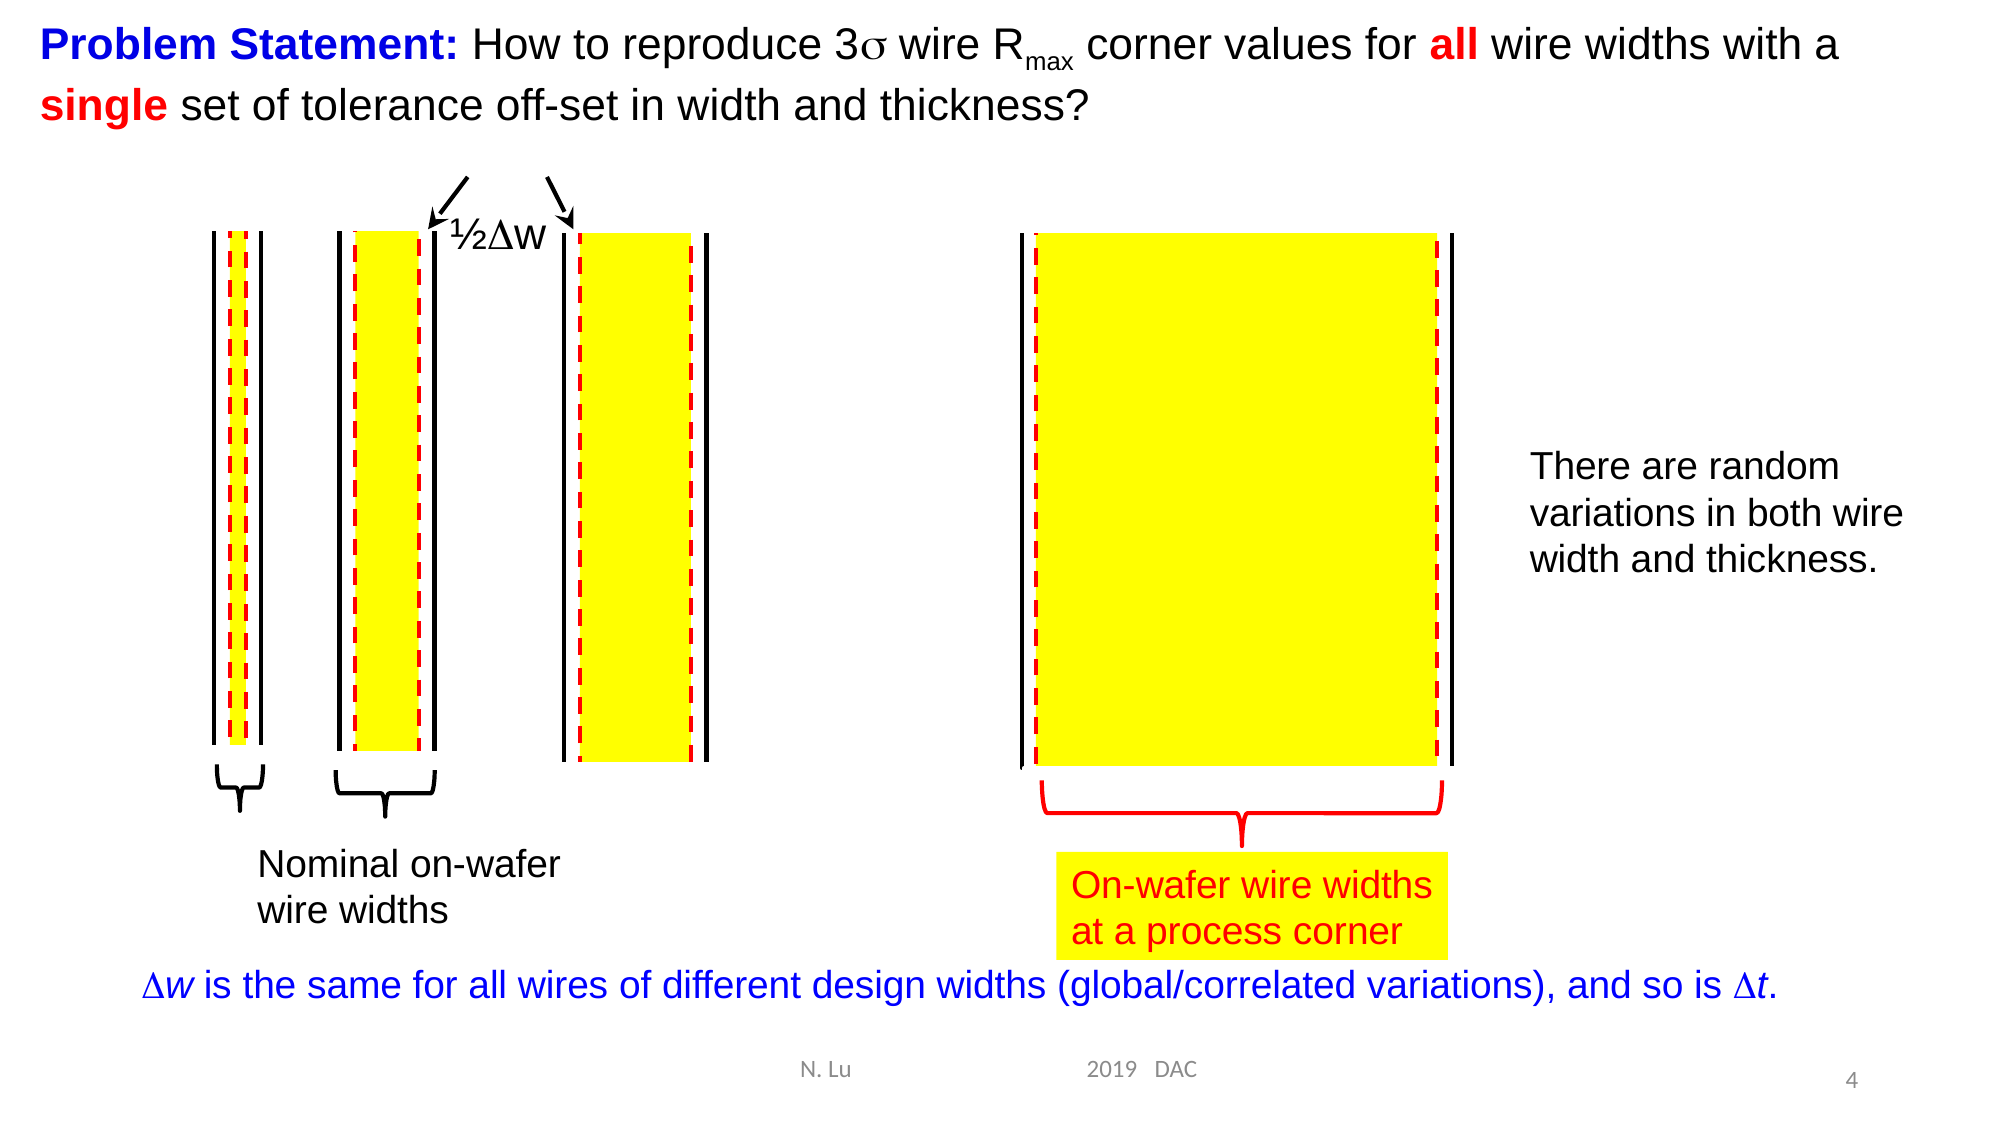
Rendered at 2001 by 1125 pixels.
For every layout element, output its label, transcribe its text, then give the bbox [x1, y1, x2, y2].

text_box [999, 212, 1484, 962]
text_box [196, 176, 726, 941]
text_box There are random variations in both wire width and thickness. [1515, 433, 1979, 635]
text_box Dw is the same for all wires of different design widths (global/correlated variations), and so is Dt. [126, 952, 1872, 1014]
text_box Problem Statement: How to reproduce 3s wire Rmax corner values for all wire widths with a single set of tolerance off-set in width and thickness? [24, 7, 1863, 137]
footer N. Lu 2019 DAC [661, 1038, 1337, 1098]
slide_number 4 [1423, 1048, 1874, 1109]
